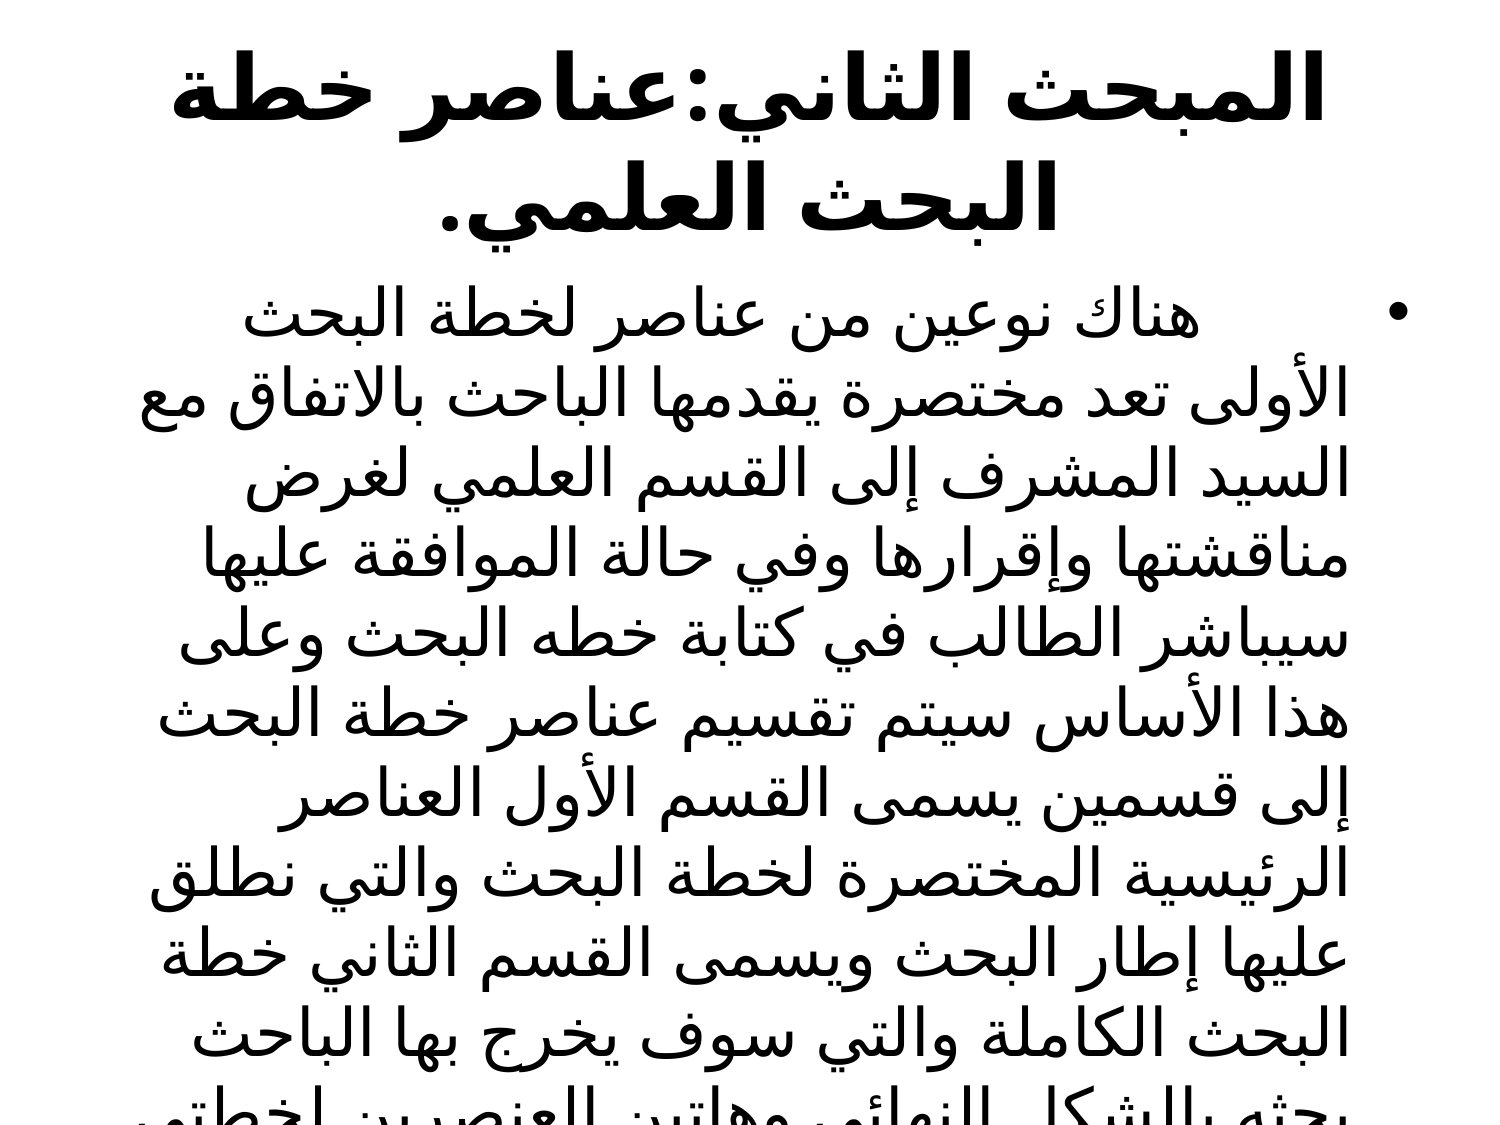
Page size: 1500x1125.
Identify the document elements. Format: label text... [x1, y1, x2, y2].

list هناك نوعين من عناصر لخطة البحث الأولى تعد مختصرة يقدمها الباحث بالاتفاق مع السيد المشرف إلى القسم العلمي لغرض مناقشتها وإقرارها وفي حالة الموافقة عليها سيباشر الطالب في كتابة خطه البحث وعلى هذا الأساس سيتم تقسيم عناصر خطة البحث إلى قسمين يسمى القسم الأول العناصر الرئيسية المختصرة لخطة البحث والتي نطلق عليها إطار البحث ويسمى القسم الثاني خطة البحث الكاملة والتي سوف يخرج بها الباحث بحثه بالشكل النهائي وهاتين العنصرين لخطتي البحث هما: [75, 262, 1425, 1005]
title المبحث الثاني:عناصر خطة البحث العلمي. [75, 45, 1425, 233]
